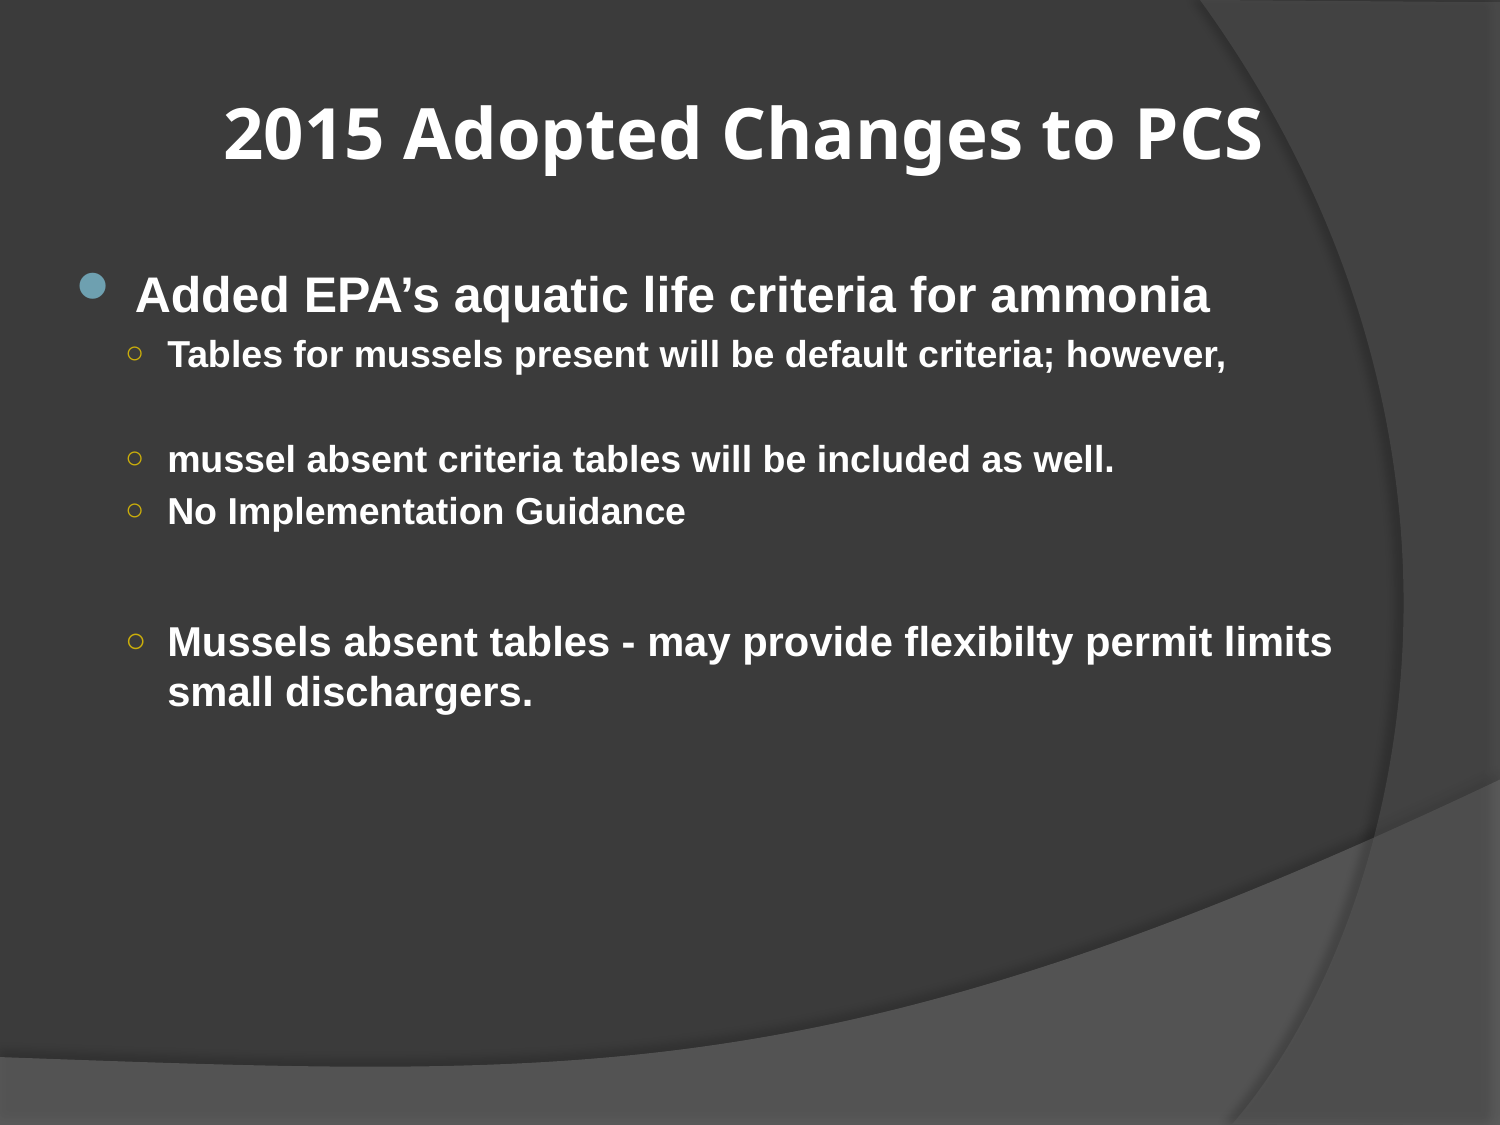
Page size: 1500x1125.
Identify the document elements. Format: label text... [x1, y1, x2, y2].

list Added EPA’s aquatic life criteria for ammonia Tables for mussels present will be default criteria; however, mussel absent criteria tables will be included as well. No Implementation Guidance Mussels absent tables - may provide flexibilty permit limits small dischargers. [0, 174, 1463, 1125]
title 2015 Adopted Changes to PCS [24, 37, 1463, 174]
